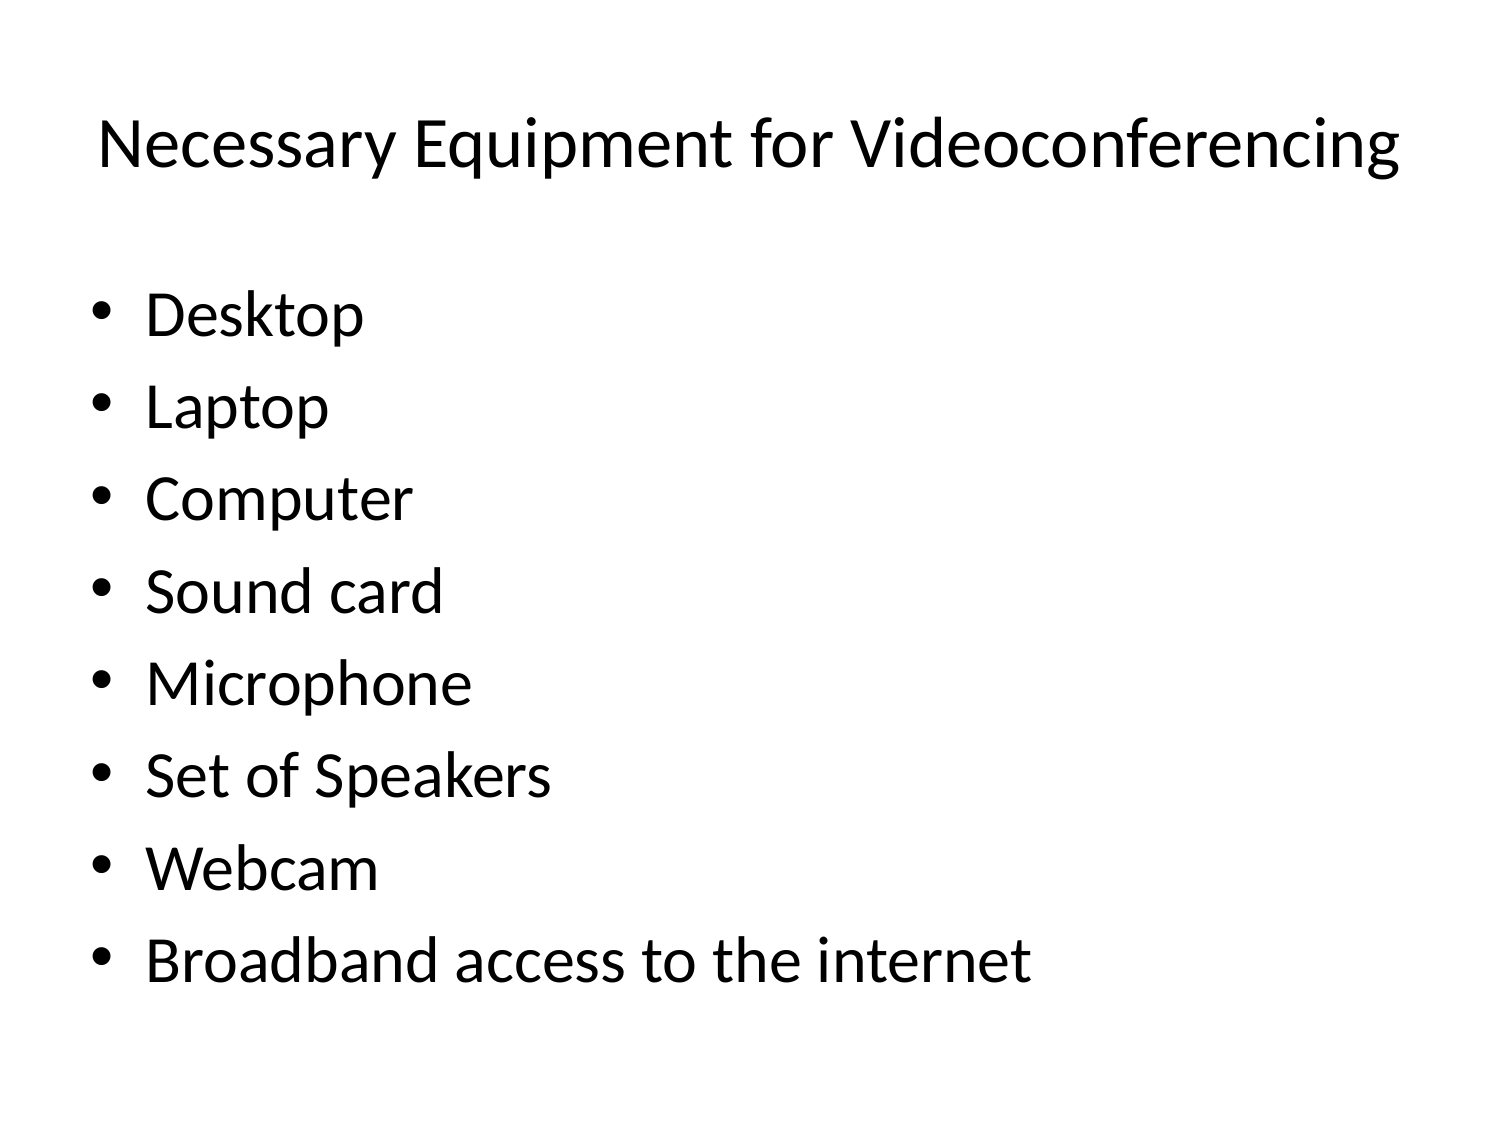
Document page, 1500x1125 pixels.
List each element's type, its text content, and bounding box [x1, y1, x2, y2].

list Desktop Laptop Computer Sound card Microphone Set of Speakers Webcam Broadband access to the internet [75, 262, 1425, 1005]
title Necessary Equipment for Videoconferencing [75, 45, 1425, 233]
